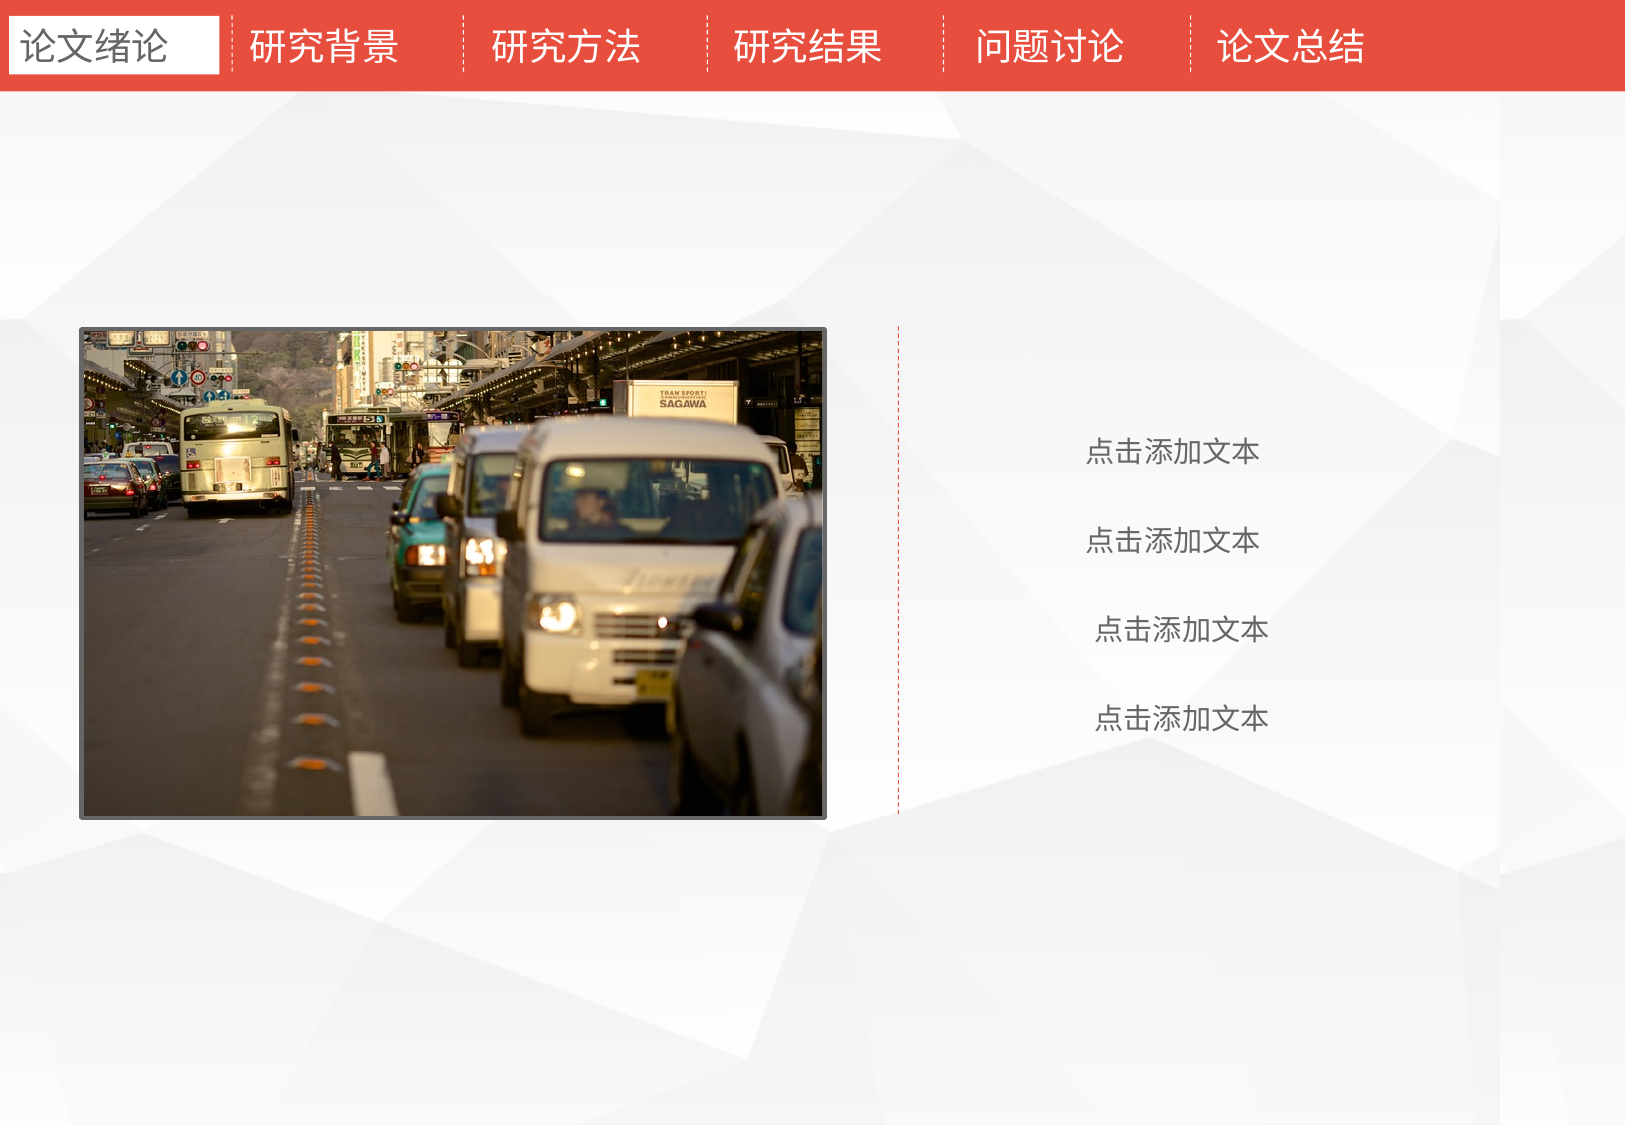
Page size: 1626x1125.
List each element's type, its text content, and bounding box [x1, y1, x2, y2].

text_box 点击添加文本 [1070, 515, 1298, 565]
text_box 问题讨论 [960, 15, 1191, 76]
text_box 论文总结 [1201, 15, 1432, 76]
text_box 点击添加文本 [1079, 693, 1307, 743]
text_box [0, 0, 1625, 92]
text_box 研究结果 [718, 15, 949, 76]
text_box 研究方法 [477, 15, 708, 76]
text_box 点击添加文本 [1070, 425, 1298, 476]
text_box 点击添加文本 [1079, 603, 1307, 654]
text_box 研究背景 [235, 15, 466, 76]
text_box 论文绪论 [4, 15, 232, 76]
picture [0, 0, 1626, 1125]
